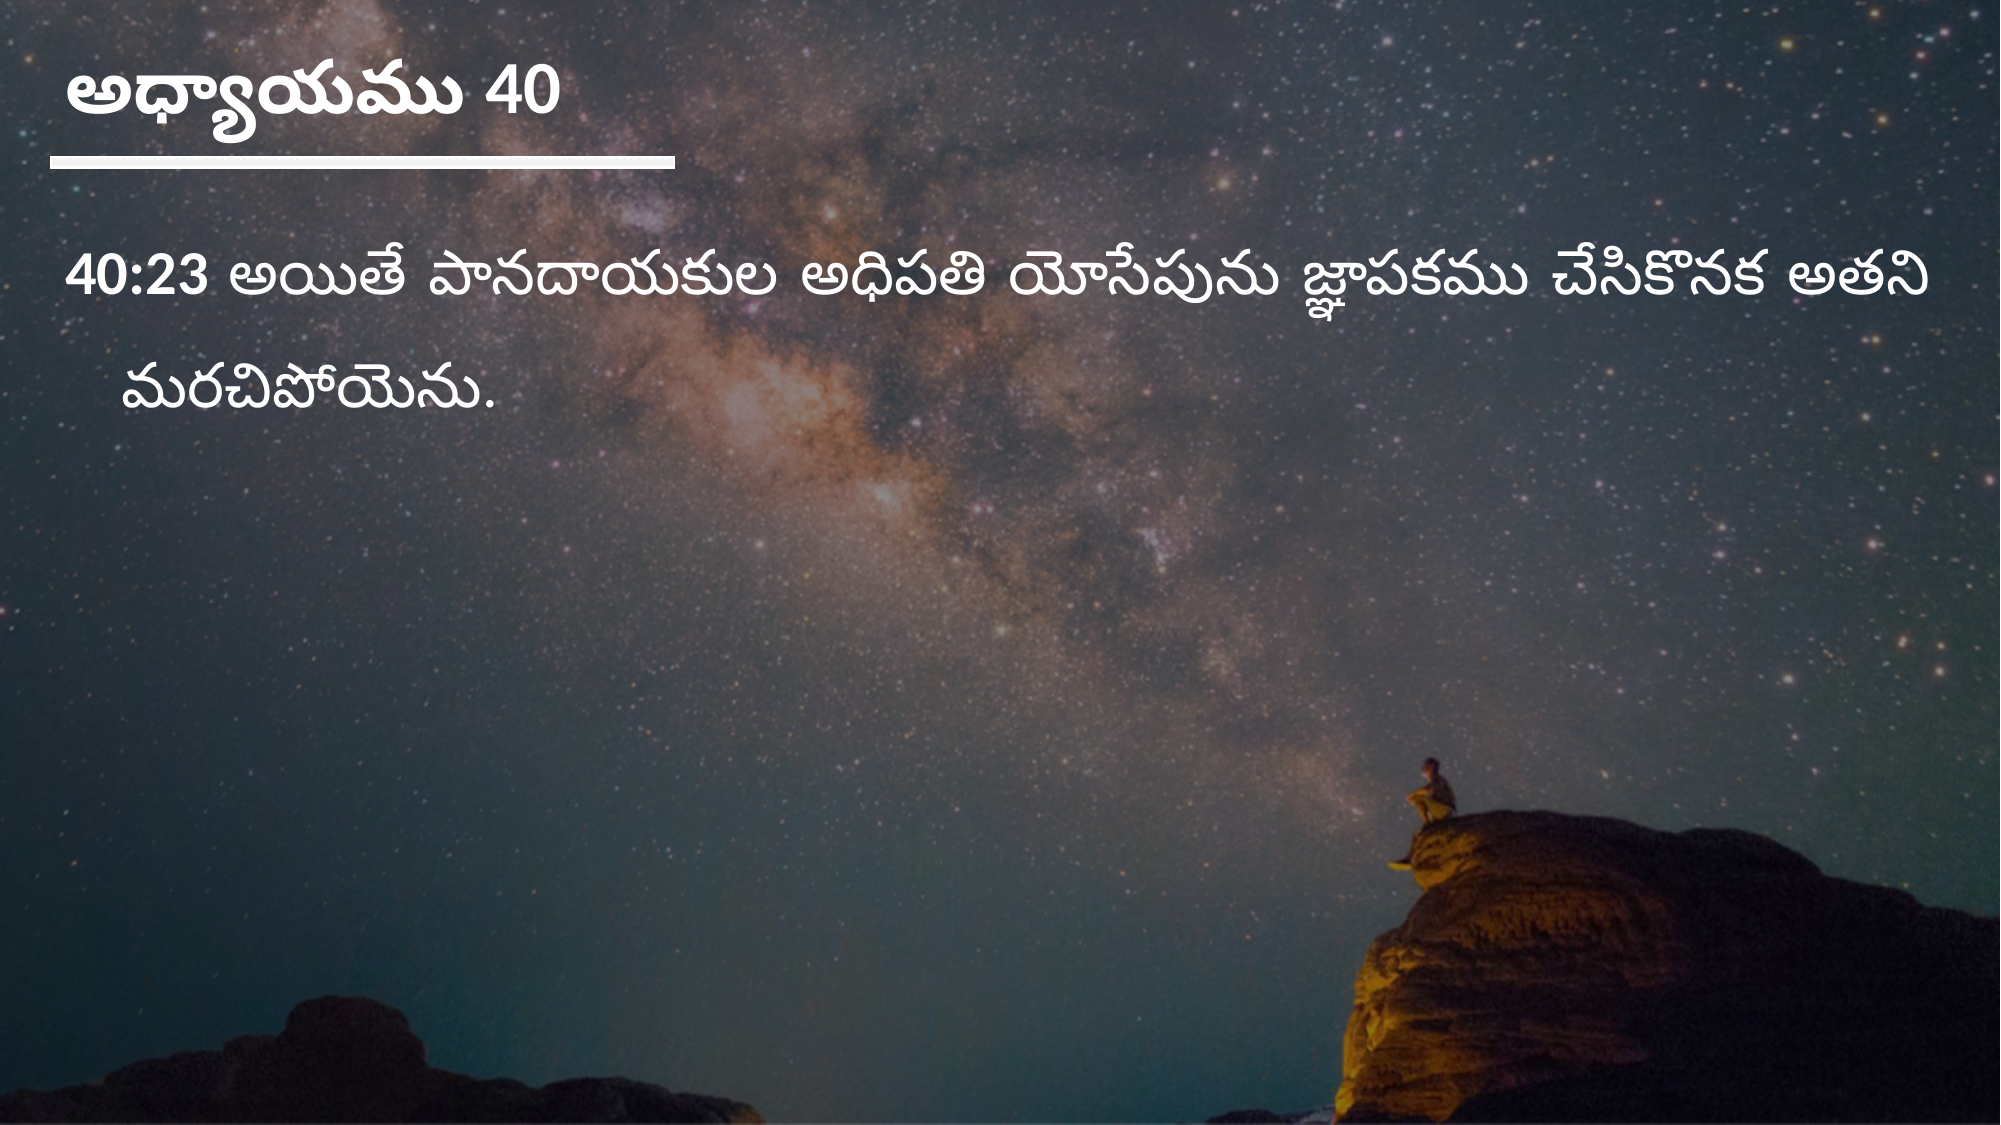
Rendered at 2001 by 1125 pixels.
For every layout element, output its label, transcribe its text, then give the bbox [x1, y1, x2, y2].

list 40:23 అయితే పానదాయకుల అధిపతి యోసేపును జ్ఞాపకము చేసికొనక అతని మరచిపోయెను. [50, 187, 1946, 1063]
picture [0, 0, 2000, 1125]
title అధ్యాయము 40 [50, 0, 1925, 167]
